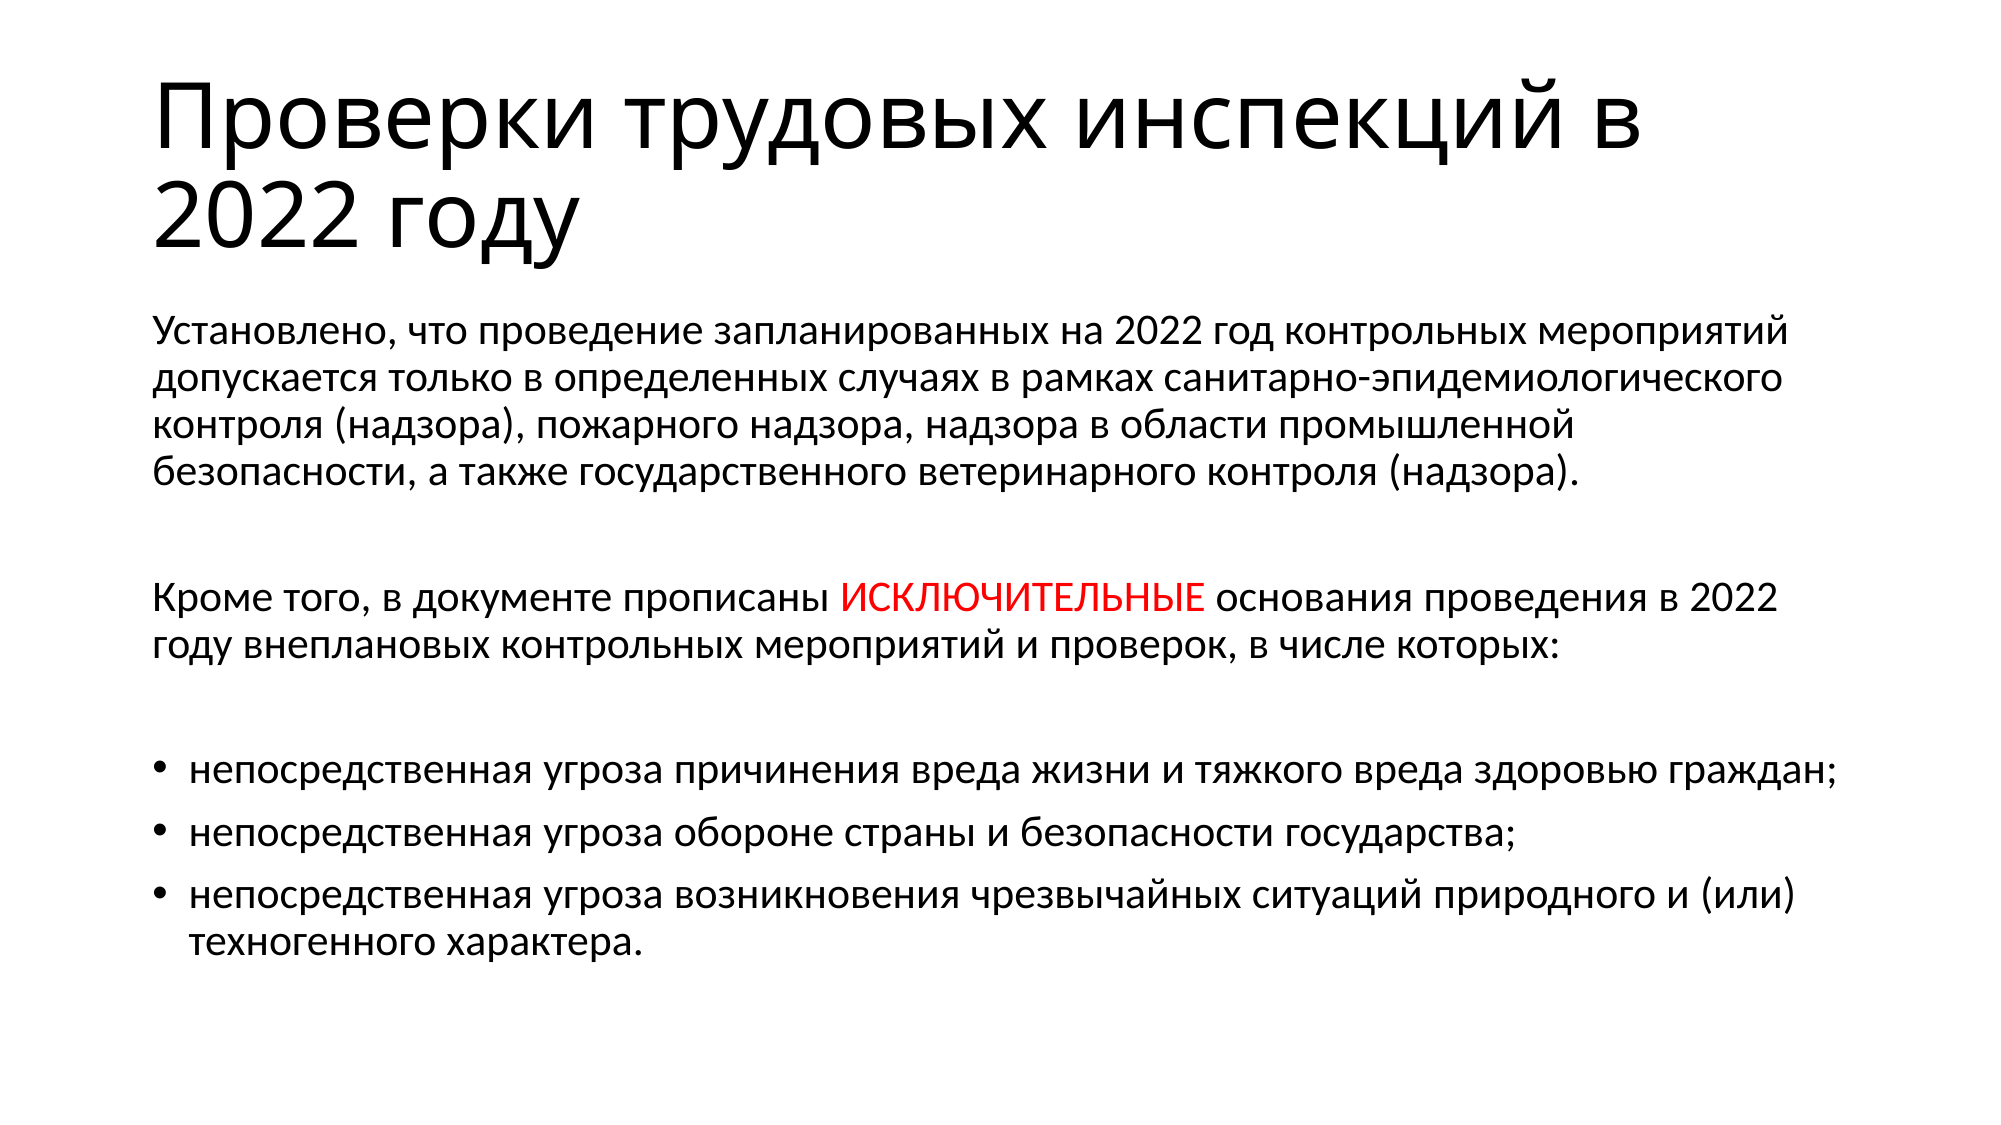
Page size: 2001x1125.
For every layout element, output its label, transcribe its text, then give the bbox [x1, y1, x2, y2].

list Установлено, что проведение запланированных на 2022 год контрольных мероприятий допускается только в определенных случаях в рамках санитарно-эпидемиологического контроля (надзора), пожарного надзора, надзора в области промышленной безопасности, а также государственного ветеринарного контроля (надзора). Кроме того, в документе прописаны исключительные основания проведения в 2022 году внеплановых контрольных мероприятий и проверок, в числе которых: непосредственная угроза причинения вреда жизни и тяжкого вреда здоровью граждан; непосредственная угроза обороне страны и безопасности государства; непосредственная угроза возникновения чрезвычайных ситуаций природного и (или) техногенного характера. [137, 299, 1863, 1014]
title Проверки трудовых инспекций в 2022 году [137, 59, 1863, 278]
